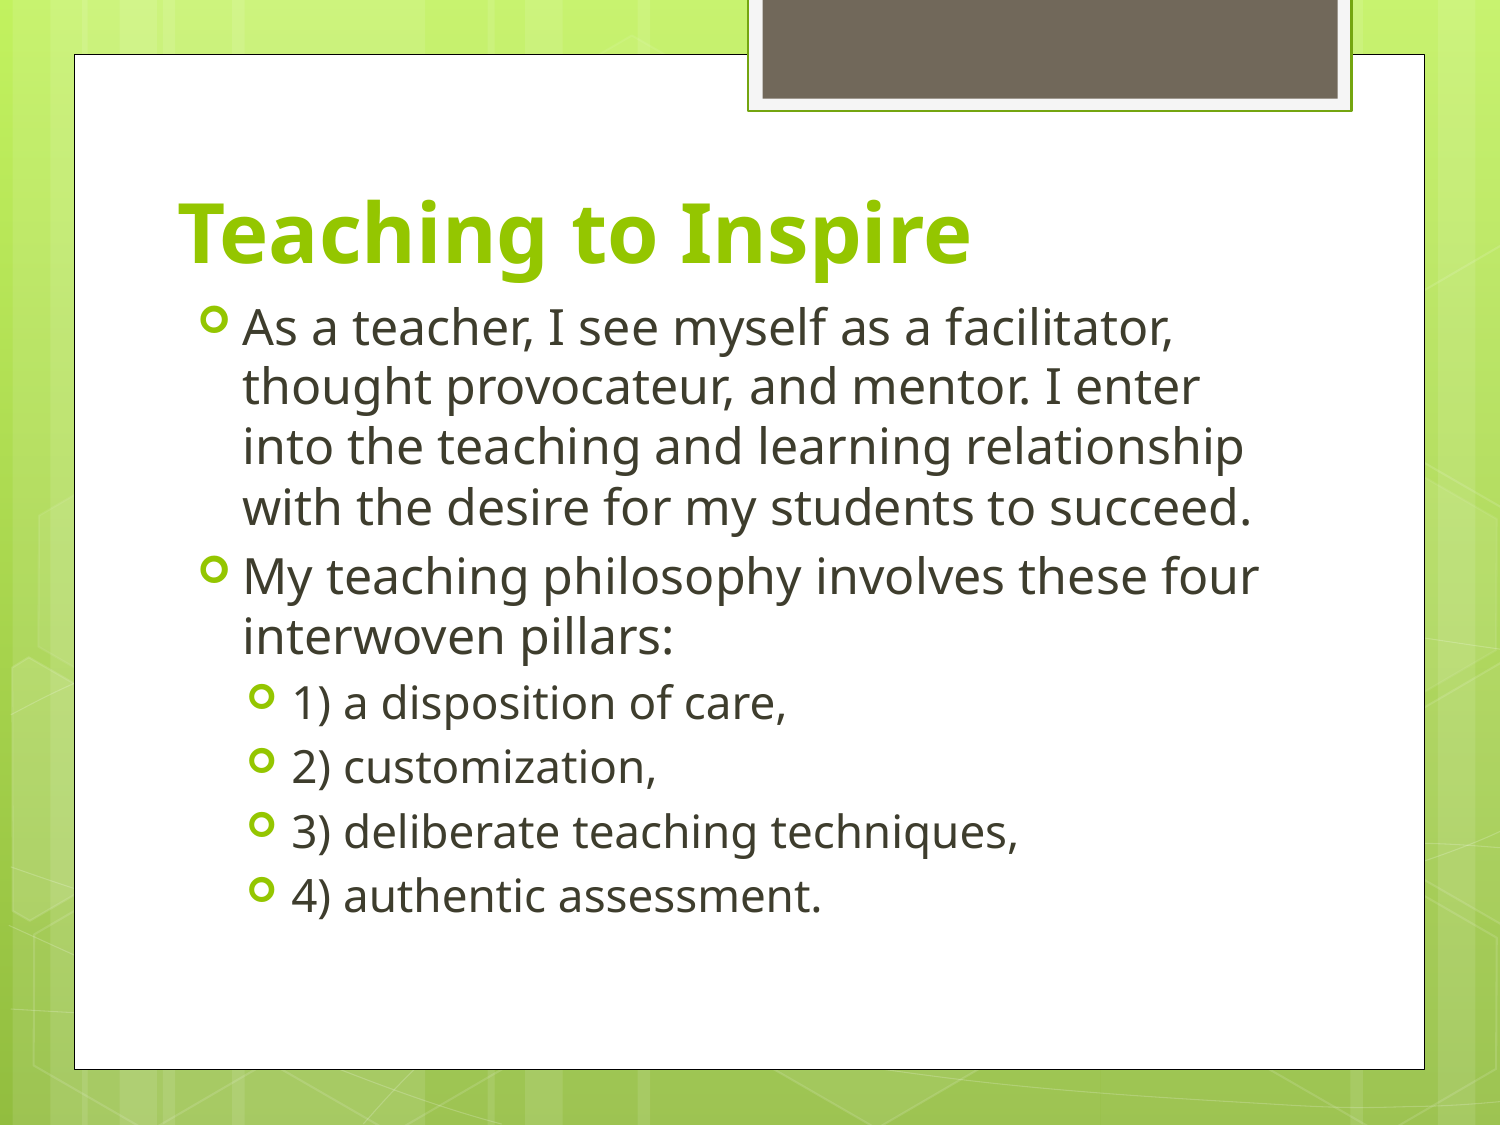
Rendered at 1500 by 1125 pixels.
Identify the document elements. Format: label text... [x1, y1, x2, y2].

list As a teacher, I see myself as a facilitator, thought provocateur, and mentor. I enter into the teaching and learning relationship with the desire for my students to succeed. My teaching philosophy involves these four interwoven pillars: 1) a disposition of care, 2) customization, 3) deliberate teaching techniques, 4) authentic assessment. [171, 287, 1283, 957]
title Teaching to Inspire [162, 99, 1315, 288]
